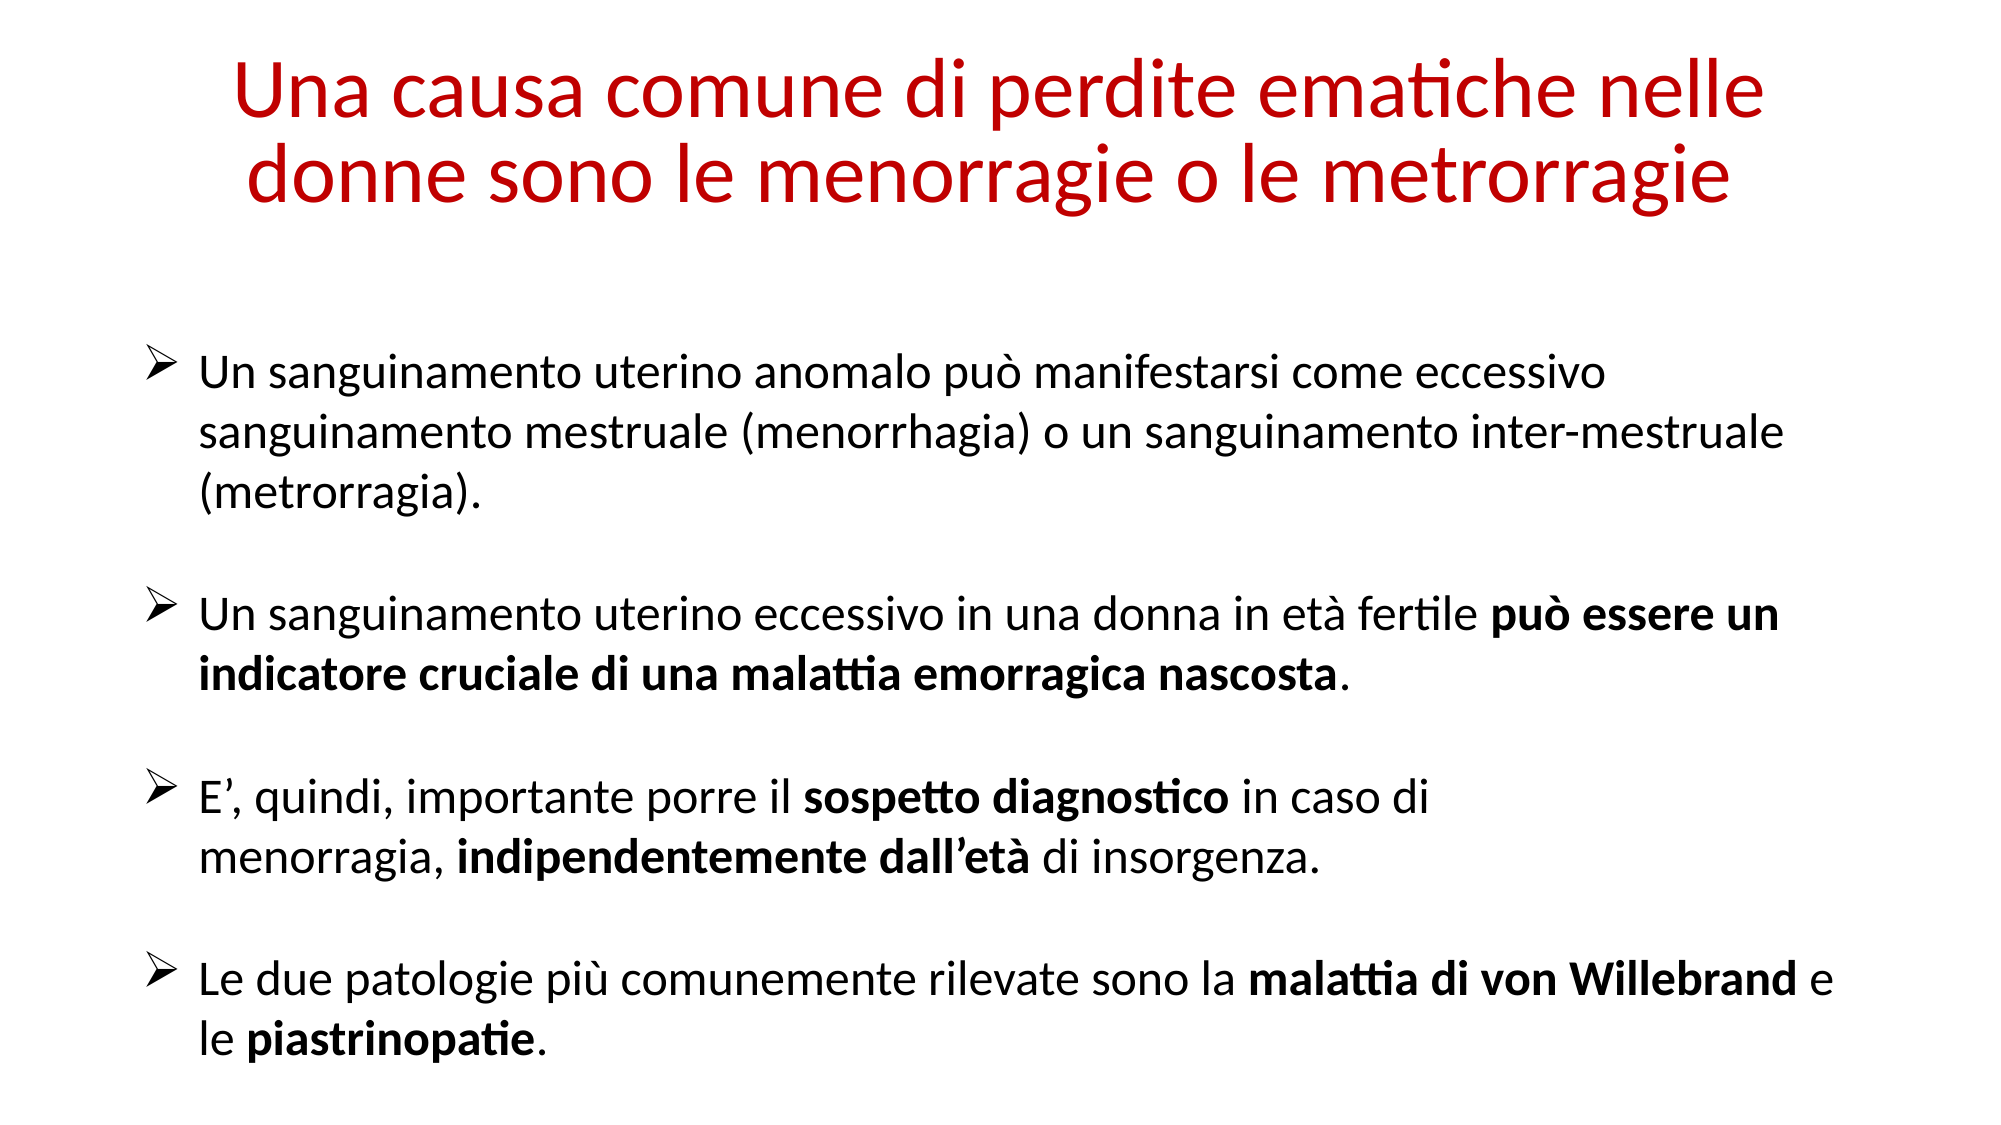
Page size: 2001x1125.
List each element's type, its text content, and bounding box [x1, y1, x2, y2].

title Una causa comune di perdite ematiche nelle donne sono le menorragie o le metrorragie [99, 45, 1900, 233]
text_box Un sanguinamento uterino anomalo può manifestarsi come eccessivo sanguinamento mestruale (menorrhagia) o un sanguinamento inter-mestruale (metrorragia). Un sanguinamento uterino eccessivo in una donna in età fertile può essere un indicatore cruciale di una malattia emorragica nascosta. E’, quindi, importante porre il sospetto diagnostico in caso di menorragia, indipendentemente dall’età di insorgenza. Le due patologie più comunemente rilevate sono la malattia di von Willebrand e le piastrinopatie. [127, 330, 1900, 1073]
